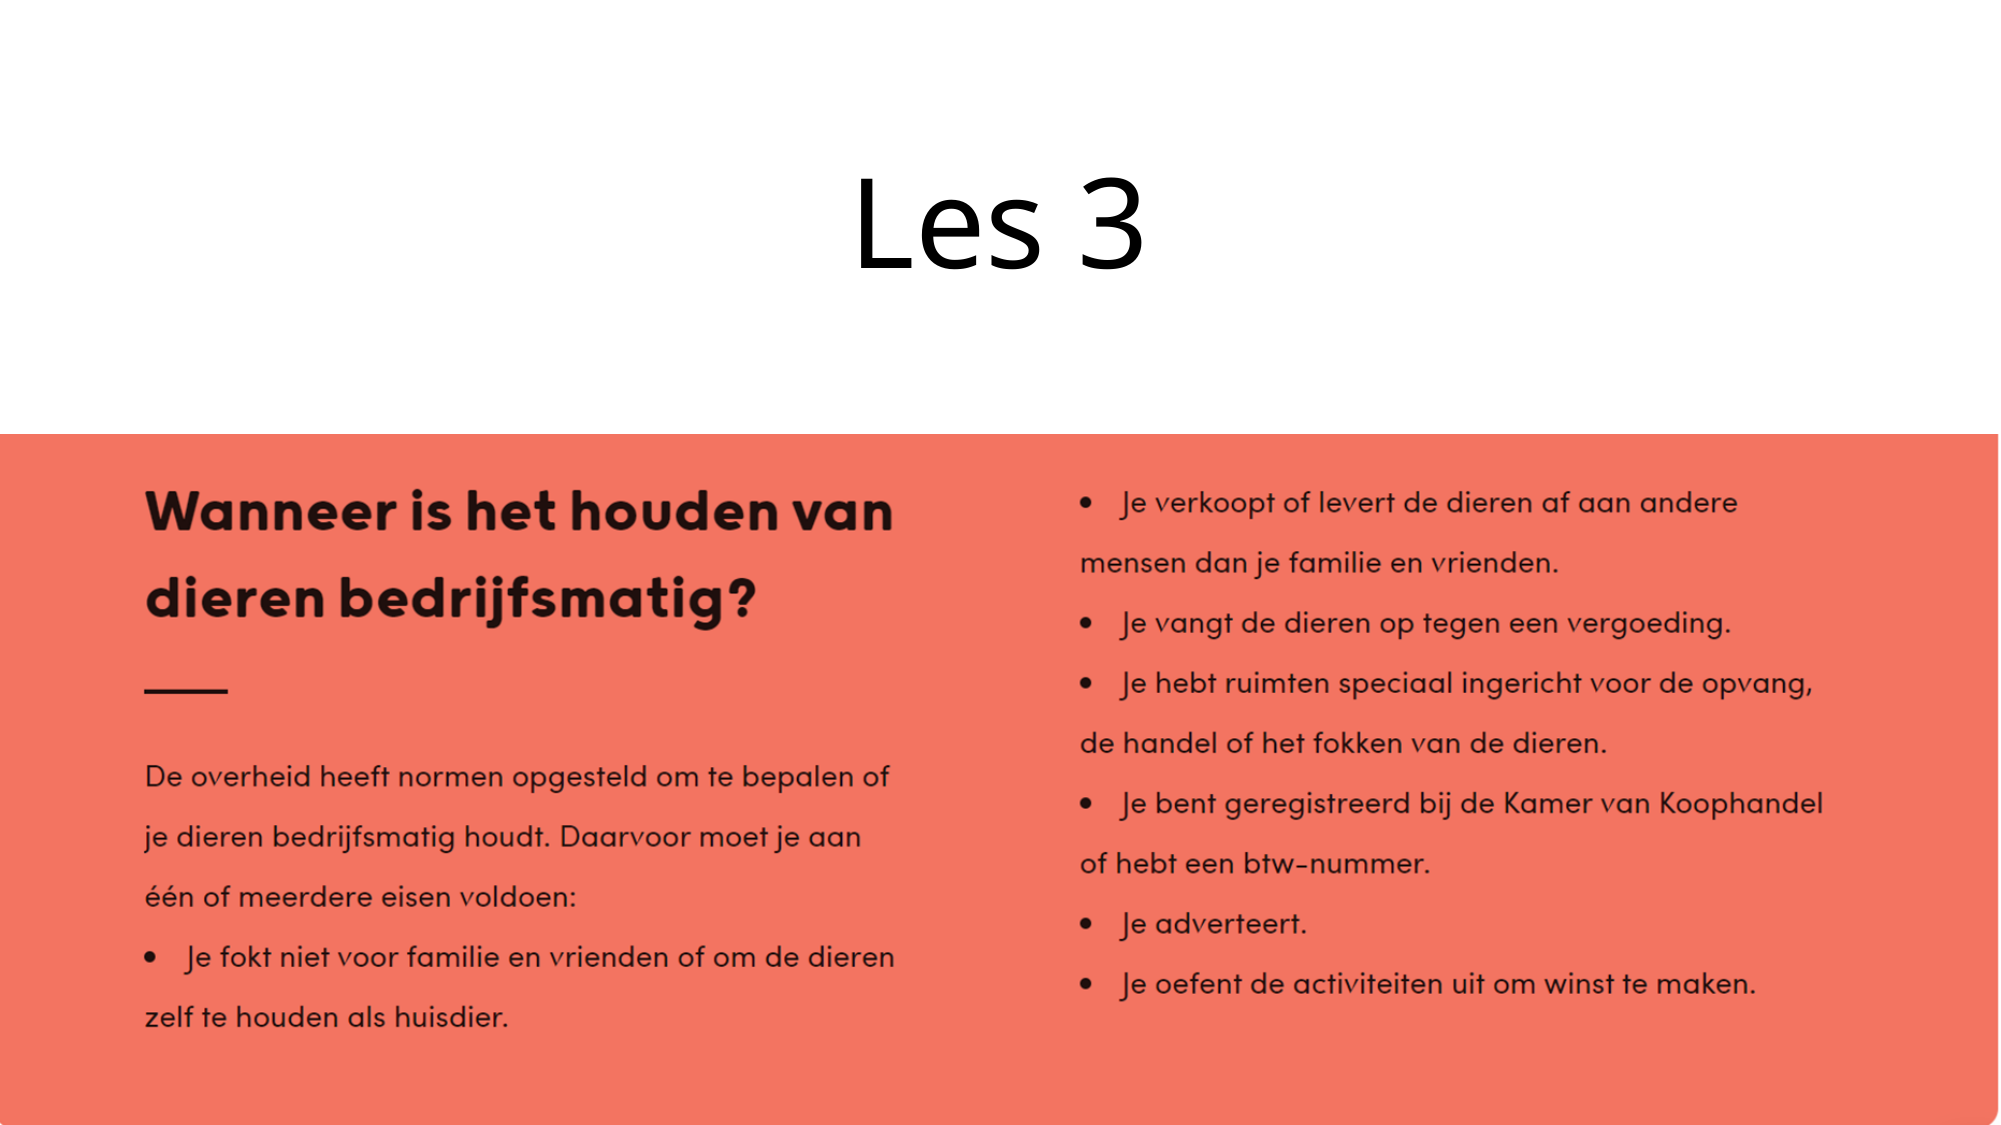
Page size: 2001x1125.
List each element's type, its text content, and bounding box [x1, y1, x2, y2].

title Les 3 [105, 130, 1895, 306]
text_box [0, 0, 2000, 434]
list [0, 434, 2000, 1125]
